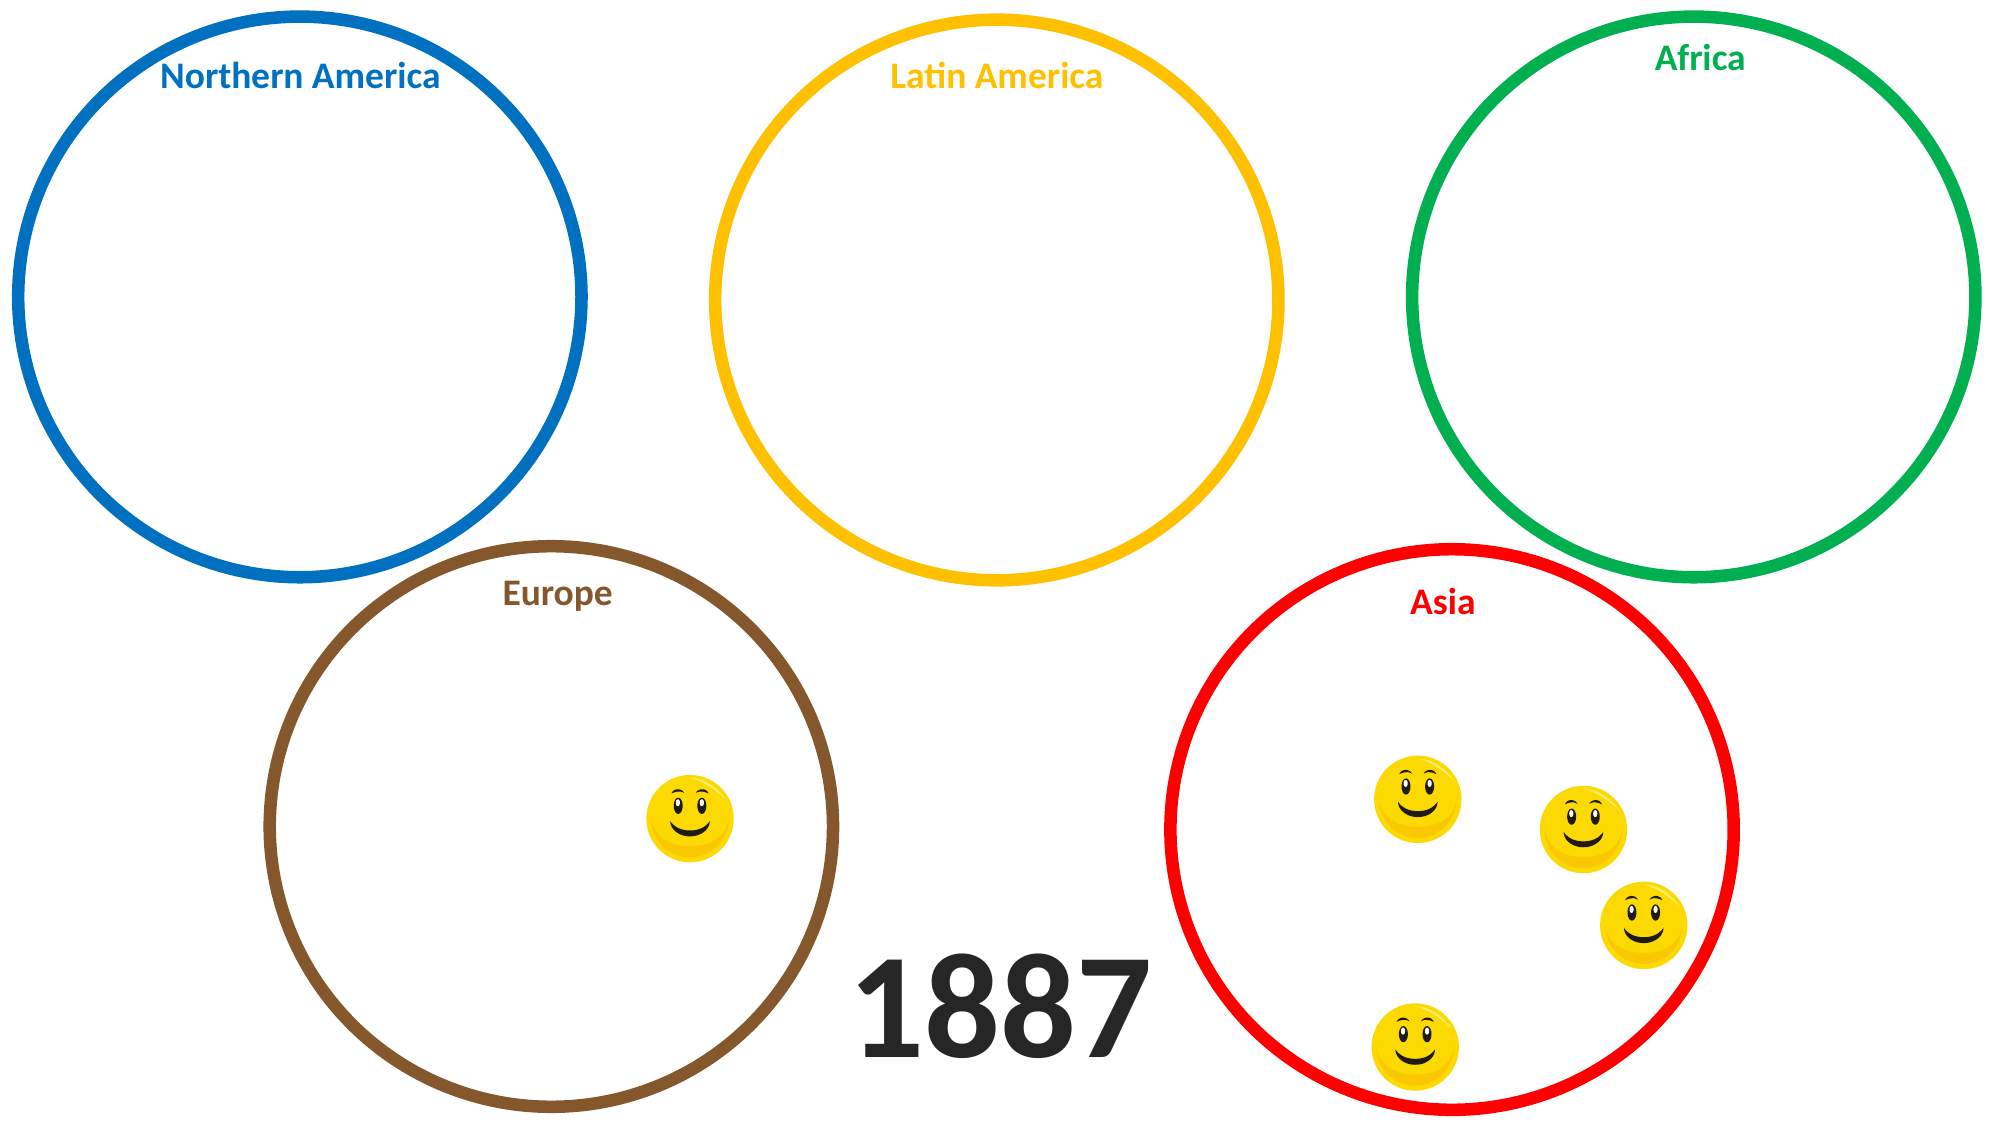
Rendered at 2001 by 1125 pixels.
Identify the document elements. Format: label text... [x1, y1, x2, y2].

picture [1371, 1003, 1459, 1091]
picture [1600, 881, 1688, 970]
picture [1374, 755, 1462, 843]
text_box [1169, 548, 1735, 1111]
text_box [178, 15, 422, 43]
text_box [1411, 15, 1977, 579]
text_box Europe [488, 560, 647, 621]
text_box Northern America [145, 43, 497, 104]
text_box [714, 46, 1280, 582]
picture [1539, 785, 1628, 874]
text_box [268, 545, 835, 1108]
text_box 1887 [820, 900, 1181, 1095]
text_box [17, 61, 583, 579]
text_box Asia [1395, 569, 1493, 630]
text_box Africa [1640, 25, 1788, 86]
text_box Latin America [875, 43, 1122, 104]
text_box [881, 18, 1112, 43]
picture [646, 774, 734, 863]
